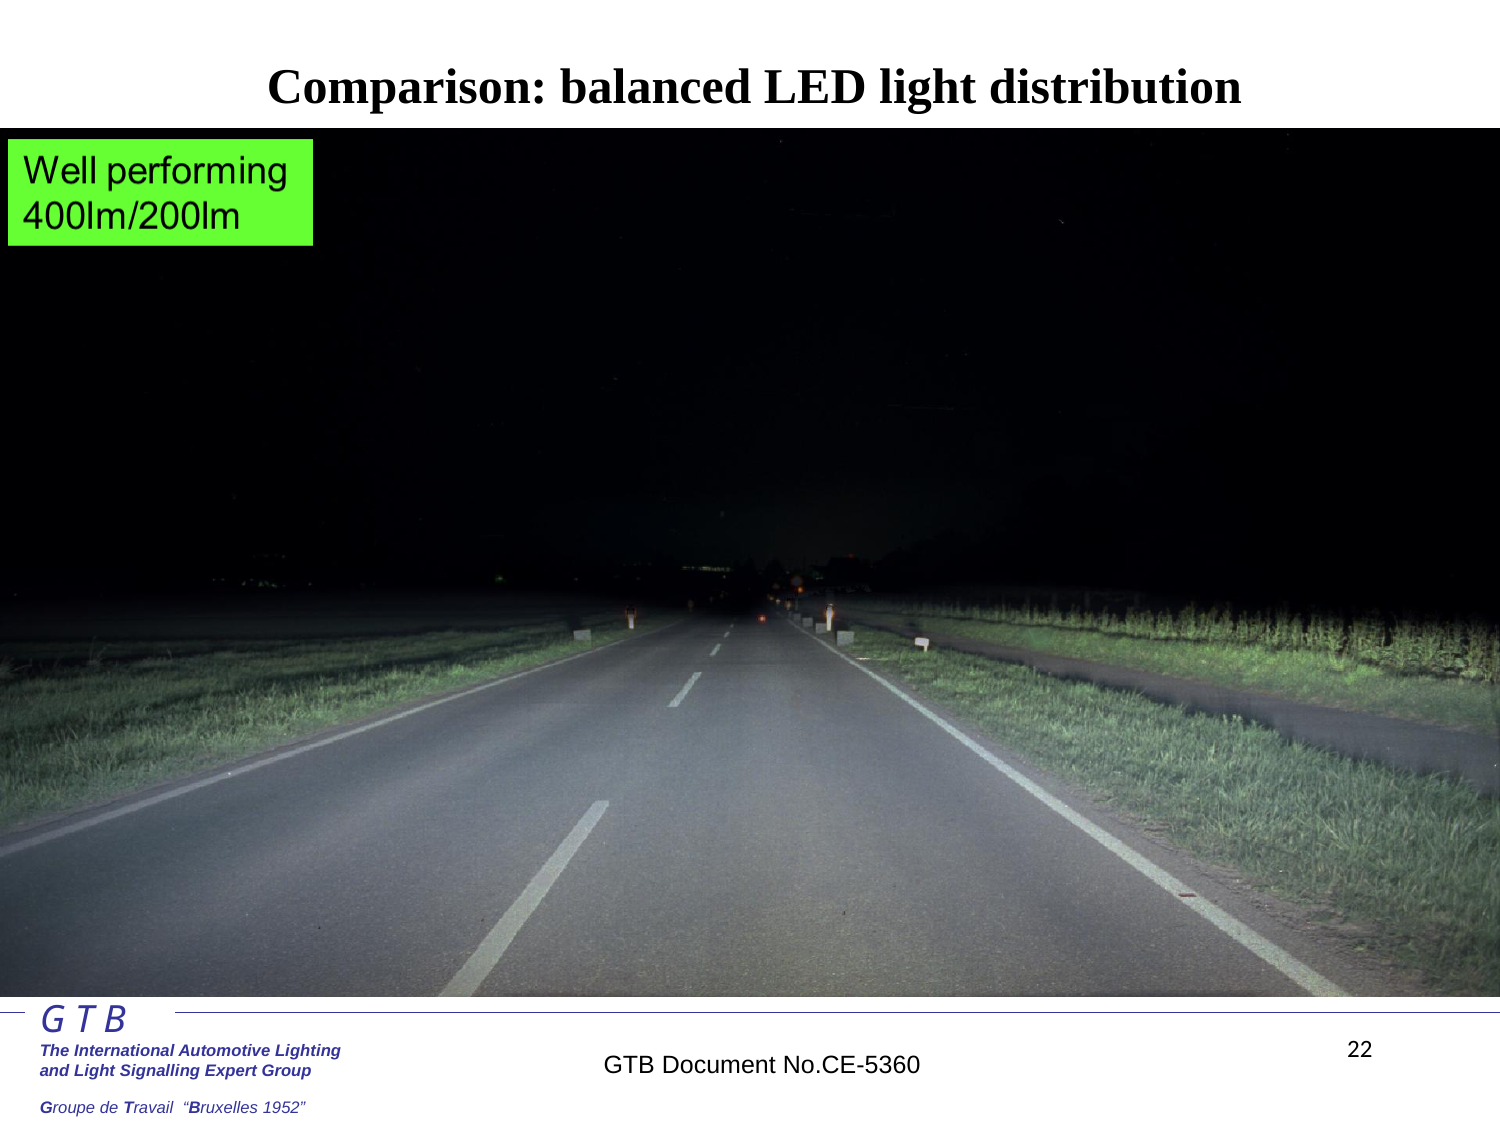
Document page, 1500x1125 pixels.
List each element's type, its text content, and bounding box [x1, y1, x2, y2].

text_box GTB Document No.CE-5360 [505, 1025, 1020, 1101]
slide_number 22 [1074, 1024, 1388, 1101]
picture [0, 128, 1500, 997]
text_box Comparison: balanced LED light distribution [227, 45, 1283, 121]
